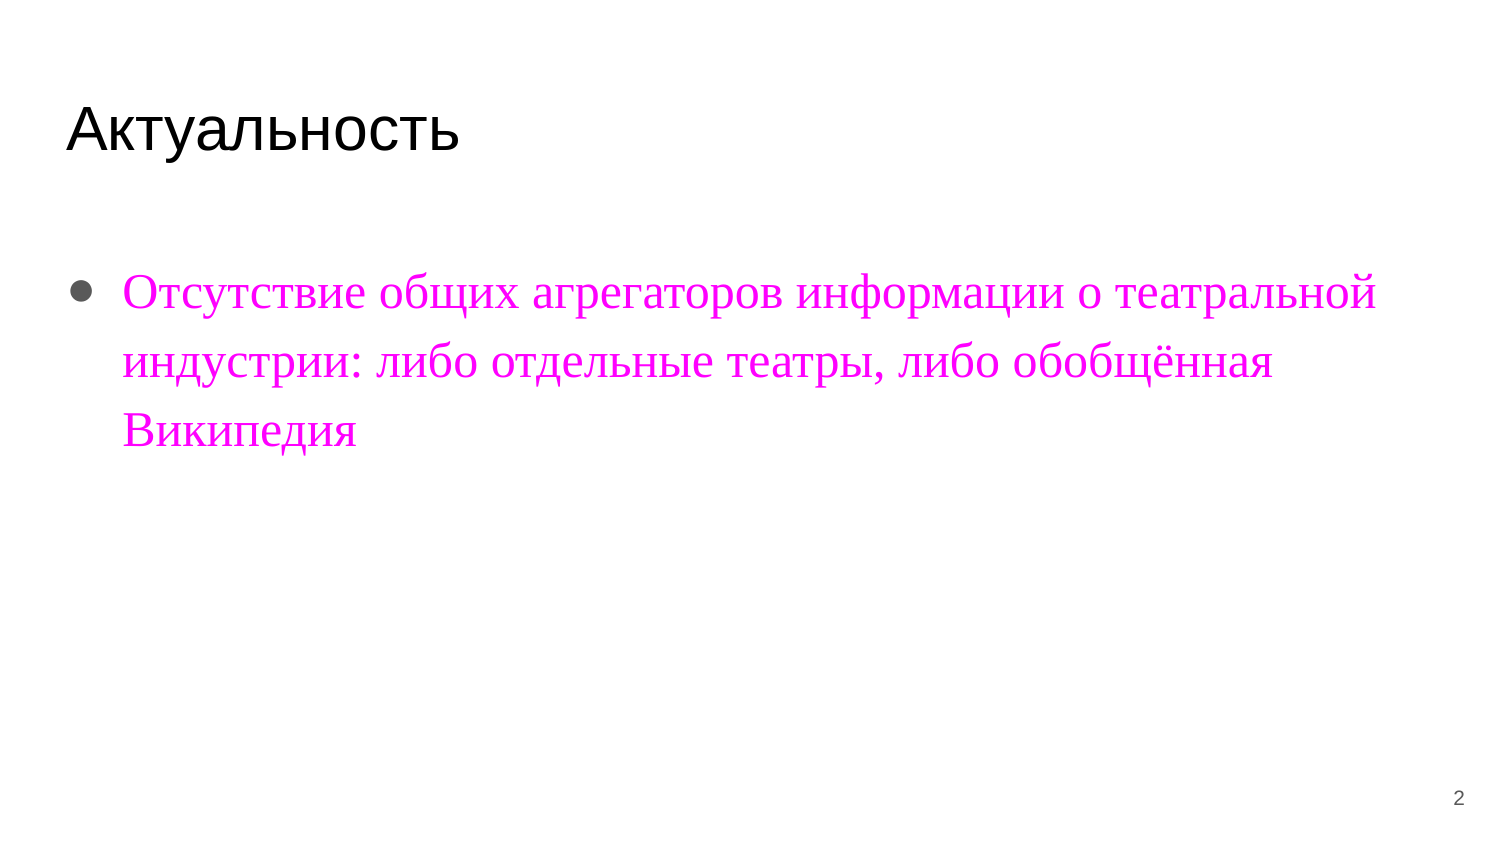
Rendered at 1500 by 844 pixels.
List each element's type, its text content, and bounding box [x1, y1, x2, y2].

list Отсутствие общих агрегаторов информации о театральной индустрии: либо отдельные театры, либо обобщённая Википедия [51, 234, 1449, 656]
title Актуальность [51, 72, 1449, 167]
slide_number 2 [1389, 764, 1480, 830]
